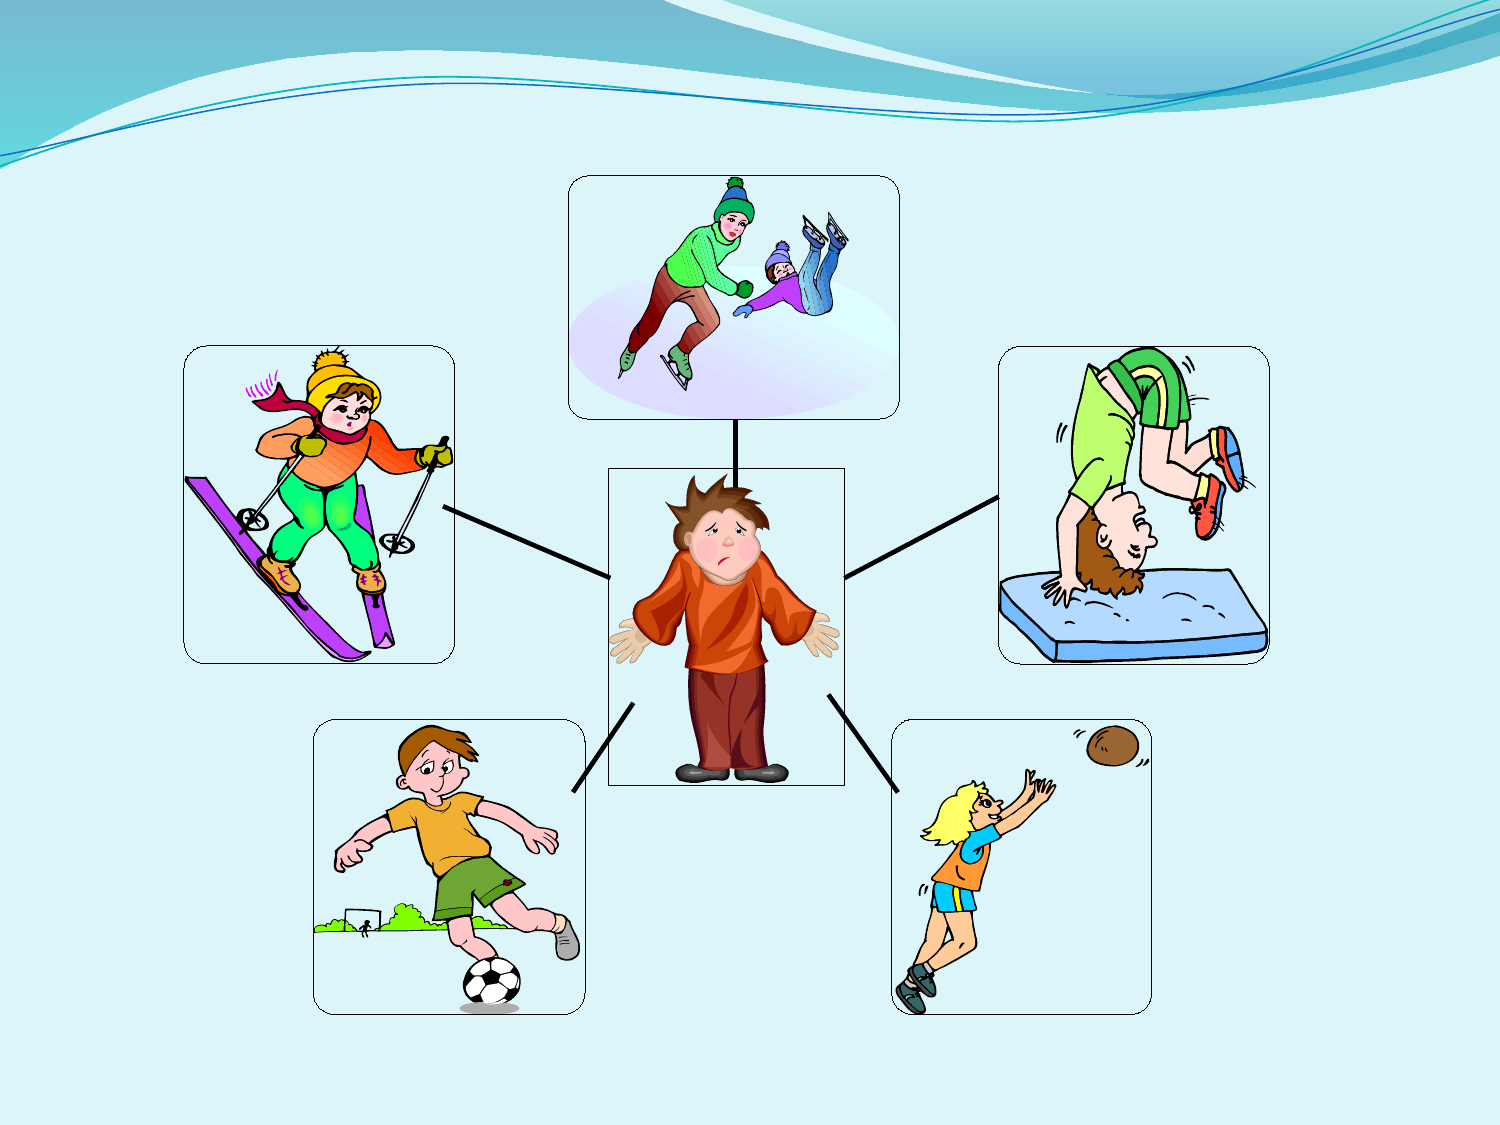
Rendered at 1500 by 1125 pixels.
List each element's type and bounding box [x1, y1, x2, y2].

text_box [0, 175, 1471, 1015]
